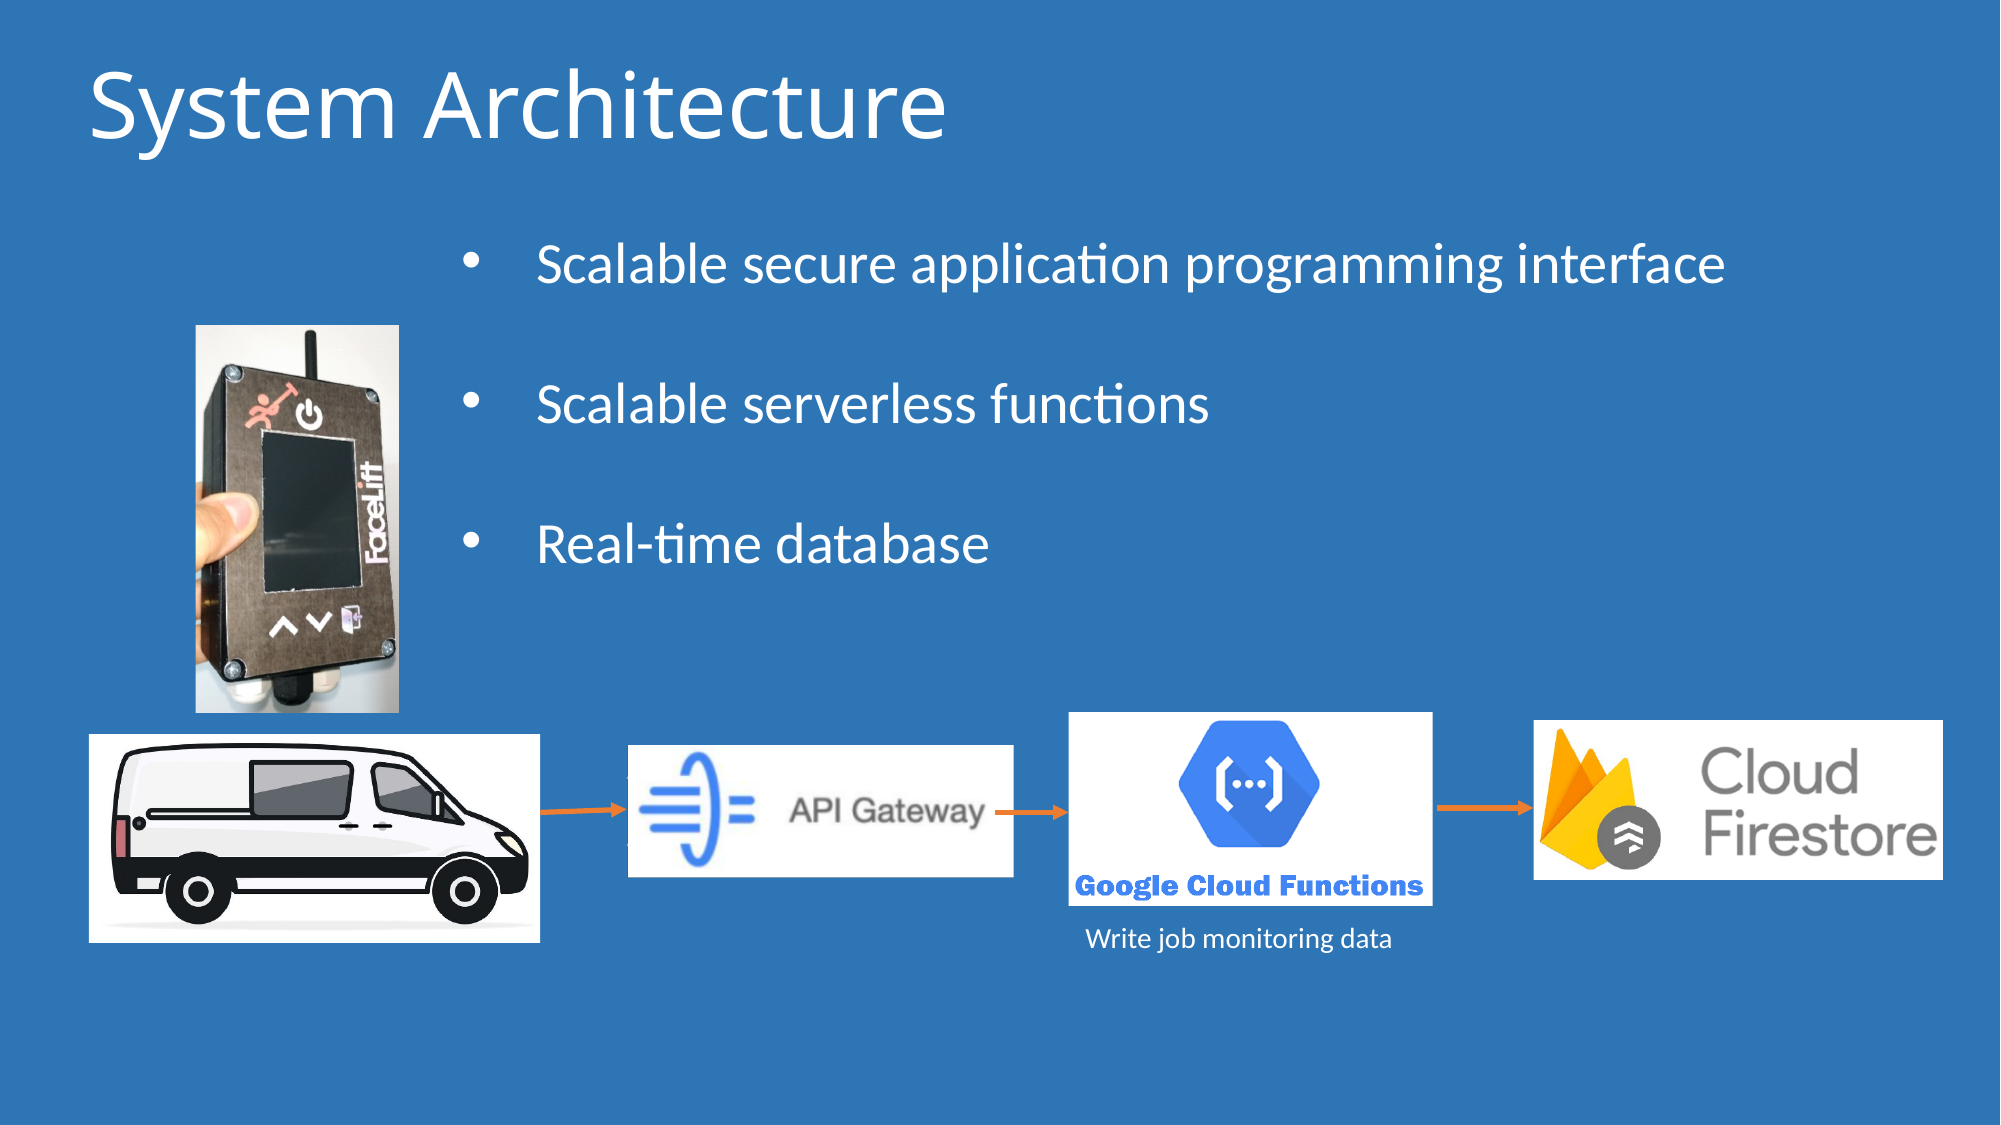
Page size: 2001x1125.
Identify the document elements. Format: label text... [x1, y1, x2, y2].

picture [103, 325, 491, 713]
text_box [540, 809, 626, 813]
picture [1533, 720, 1943, 880]
text_box Write job monitoring data [1070, 912, 1409, 962]
text_box Scalable secure application programming interface Scalable serverless functions Real-time database [446, 217, 1743, 583]
picture [1068, 712, 1433, 906]
title System Architecture [73, 0, 1799, 218]
picture [88, 734, 541, 943]
picture [626, 745, 1014, 880]
